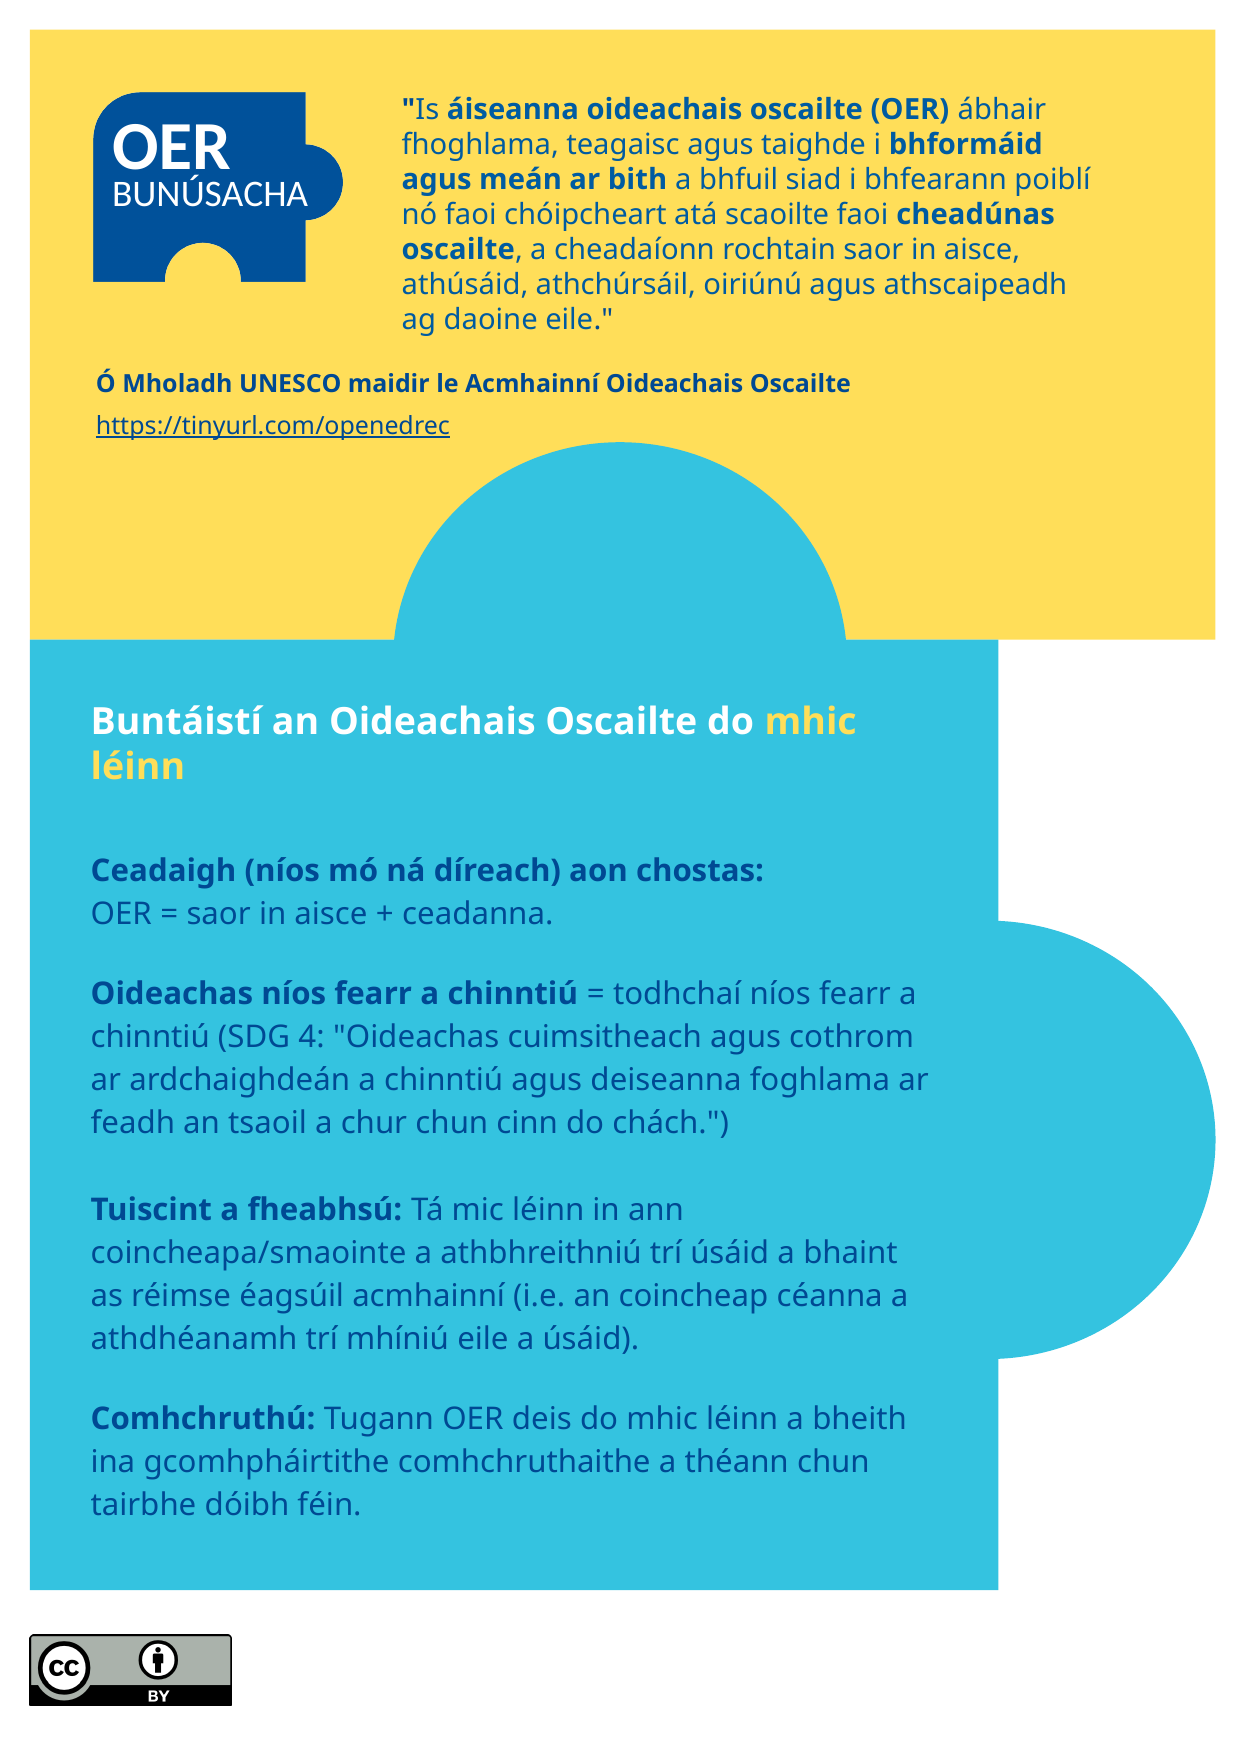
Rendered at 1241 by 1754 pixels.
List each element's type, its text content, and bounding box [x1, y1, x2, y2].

text_box [694, 453, 1216, 640]
text_box [29, 639, 999, 1591]
text_box Ó Mholadh UNESCO maidir le Acmhainní Oideachais Oscailte https://tinyurl.com/openedrec [80, 365, 1241, 453]
text_box [393, 442, 848, 681]
picture [93, 92, 343, 282]
text_box "Is áiseanna oideachais oscailte (OER) ábhair fhoghlama, teagaisc agus taighde i bhformáid agus meán ar bith a bhfuil siad i bhfearann poiblí nó faoi chóipcheart atá scaoilte faoi cheadúnas oscailte, a cheadaíonn rochtain saor in aisce, athúsáid, athchúrsáil, oiriúnú agus athscaipeadh ag daoine eile." [386, 75, 1124, 350]
text_box [29, 29, 1216, 639]
text_box Buntáistí an Oideachais Oscailte do mhic léinn Ceadaigh (níos mó ná díreach) aon chostas: OER = saor in aisce + ceadanna. Oideachas níos fearr a chinntiú = todhchaí níos fearr a chinntiú (SDG 4: "Oideachas cuimsitheach agus cothrom ar ardchaighdeán a chinntiú agus deiseanna foghlama ar feadh an tsaoil a chur chun cinn do chách.") Tuiscint a fheabhsú: Tá mic léinn in ann coincheapa/smaointe a athbhreithniú trí úsáid a bhaint as réimse éagsúil acmhainní (i.e. an coincheap céanna a athdhéanamh trí mhíniú eile a úsáid). Comhchruthú: Tugann OER deis do mhic léinn a bheith ina gcomhpháirtithe comhchruthaithe a théann chun tairbhe dóibh féin. [75, 681, 953, 1537]
picture [29, 1634, 233, 1706]
text_box [953, 920, 1216, 1360]
